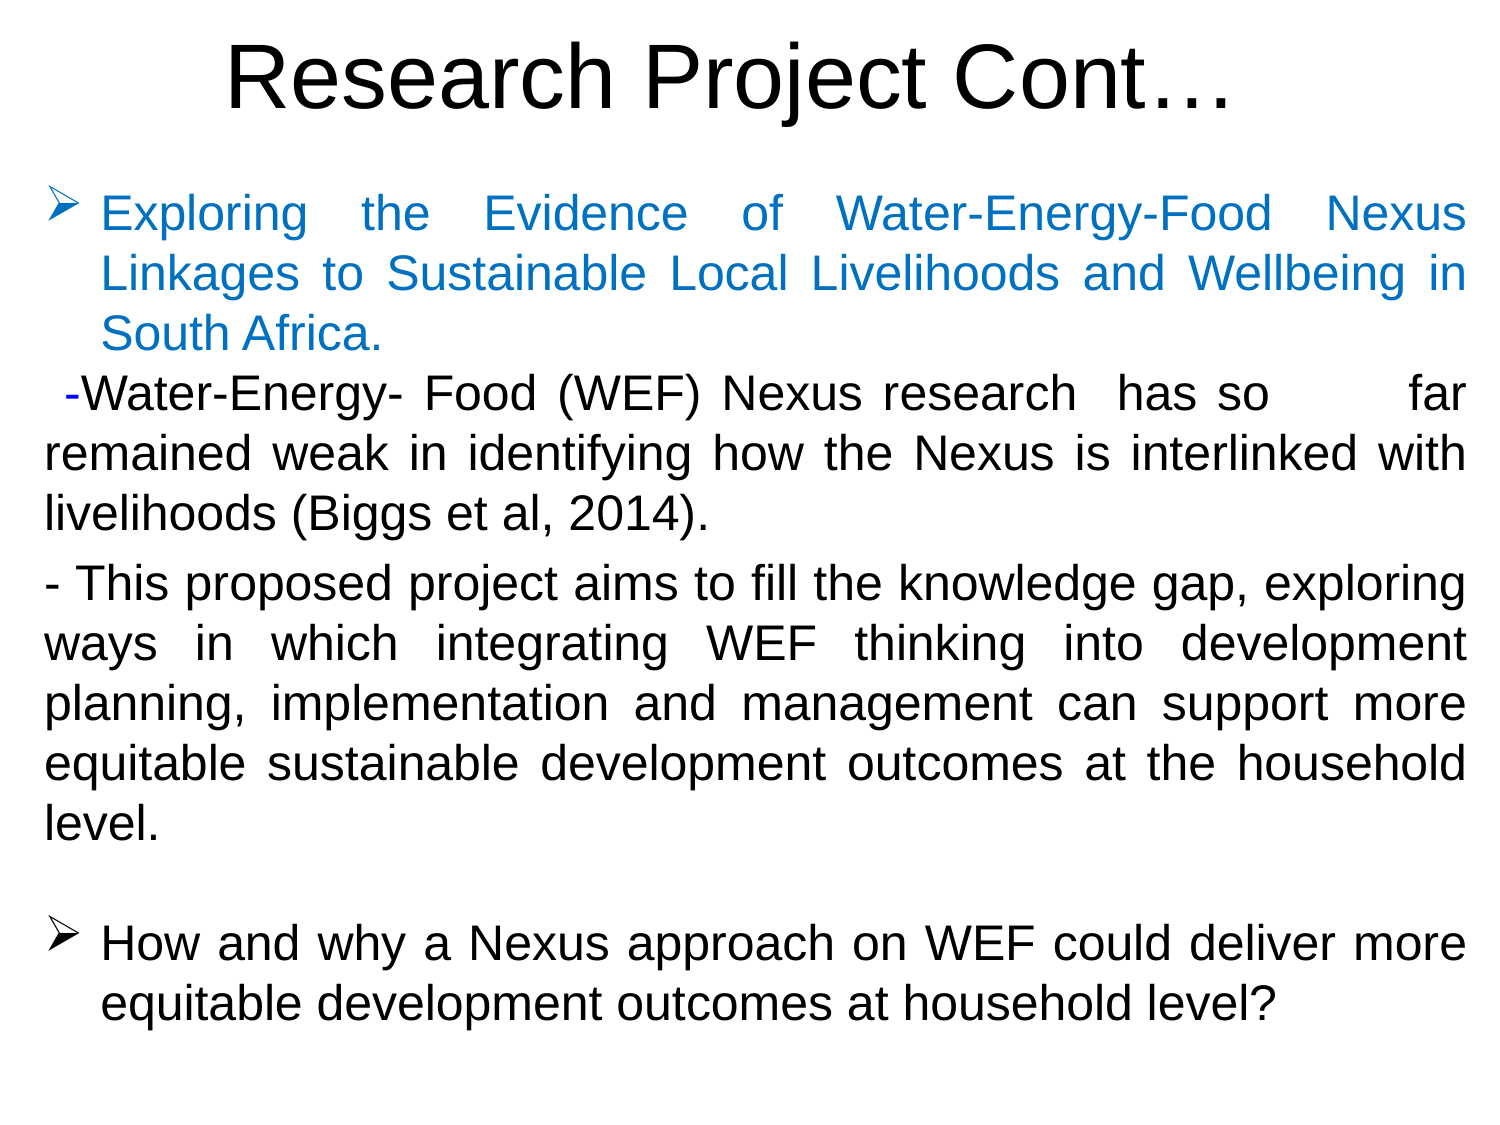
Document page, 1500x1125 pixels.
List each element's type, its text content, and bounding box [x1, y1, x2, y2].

title Research Project Cont… [76, 0, 1388, 172]
text_box Exploring the Evidence of Water-Energy-Food Nexus Linkages to Sustainable Local Livelihoods and Wellbeing in South Africa. -Water-Energy- Food (WEF) Nexus research has so far remained weak in identifying how the Nexus is interlinked with livelihoods (Biggs et al, 2014). - This proposed project aims to fill the knowledge gap, exploring ways in which integrating WEF thinking into development planning, implementation and management can support more equitable sustainable development outcomes at the household level. How and why a Nexus approach on WEF could deliver more equitable development outcomes at household level? [29, 172, 1483, 1038]
